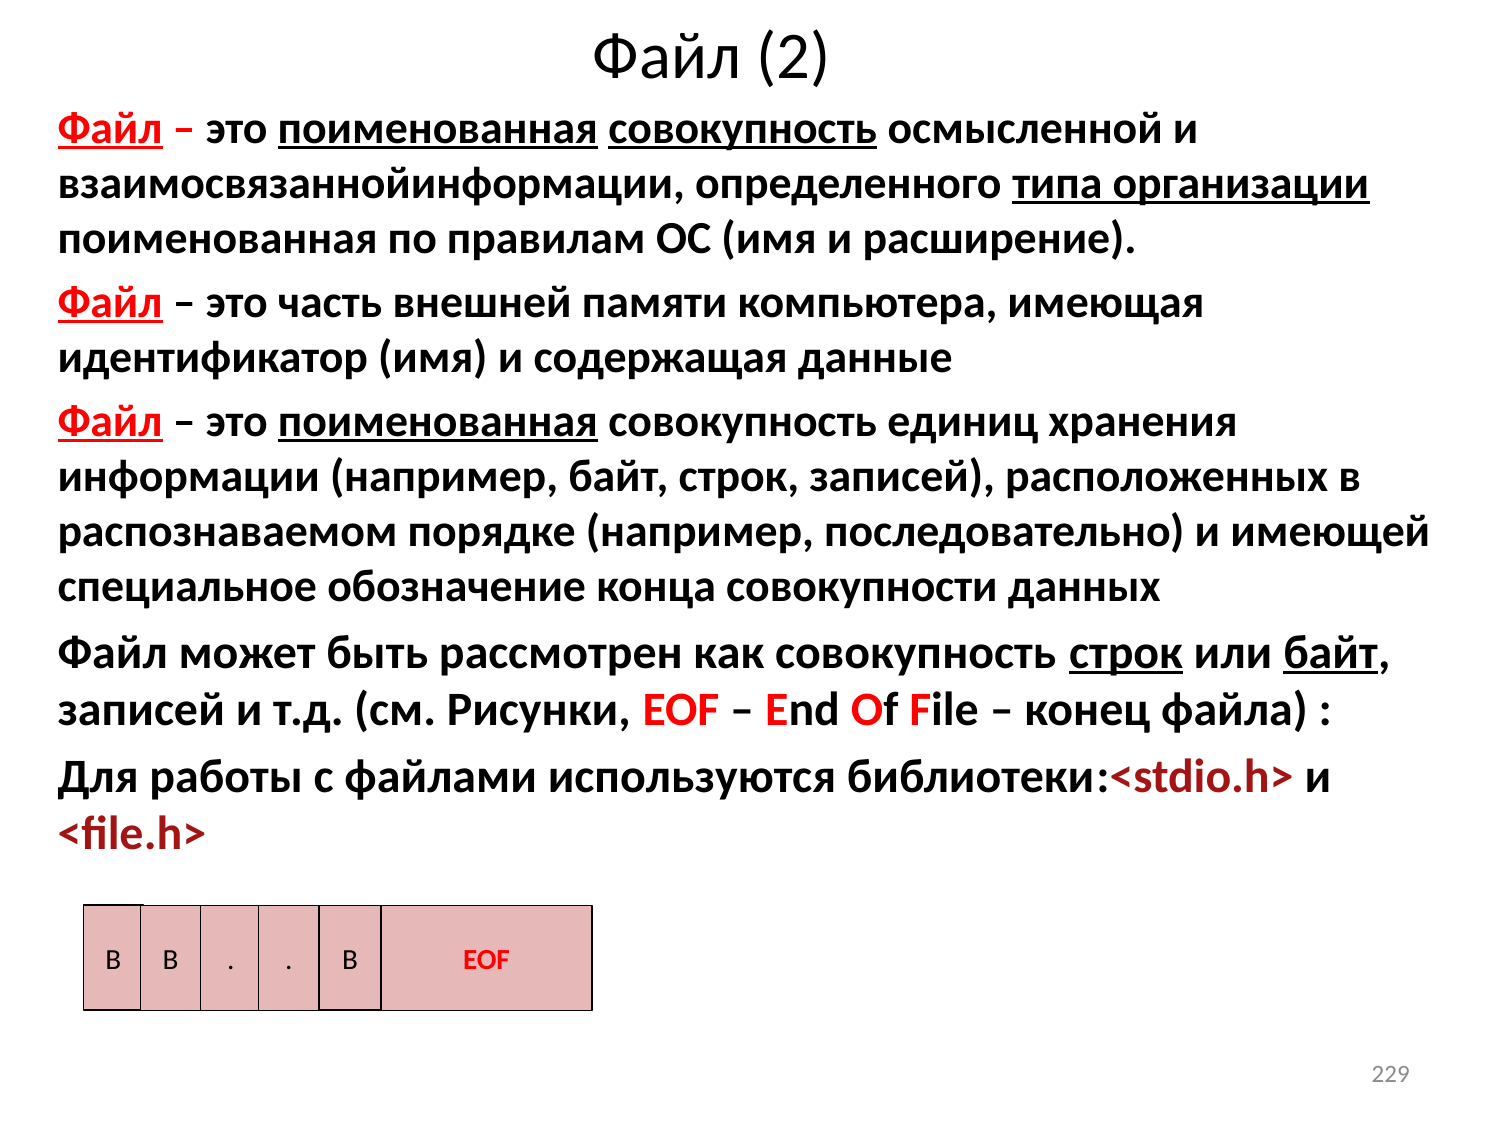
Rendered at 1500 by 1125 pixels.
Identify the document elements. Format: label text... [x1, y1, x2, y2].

title Файл (2) [36, 1, 1387, 102]
text_box Файл – это поименованная совокупность осмысленной и взаимосвязаннойинформации, определенного типа организации поименованная по правилам ОС (имя и расширение). Файл – это часть внешней памяти компьютера, имеющая идентификатор (имя) и содержащая данные Файл – это поименованная совокупность единиц хранения информации (например, байт, строк, записей), расположенных в распознаваемом порядке (например, последовательно) и имеющей специальное обозначение конца совокупности данных Файл может быть рассмотрен как совокупность строк или байт, записей и т.д. (см. Рисунки, EOF – End Of File – конец файла) : Для работы с файлами используются библиотеки:<stdio.h> и <file.h> [42, 89, 1478, 905]
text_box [83, 904, 593, 1011]
slide_number 229 [1074, 1042, 1425, 1103]
